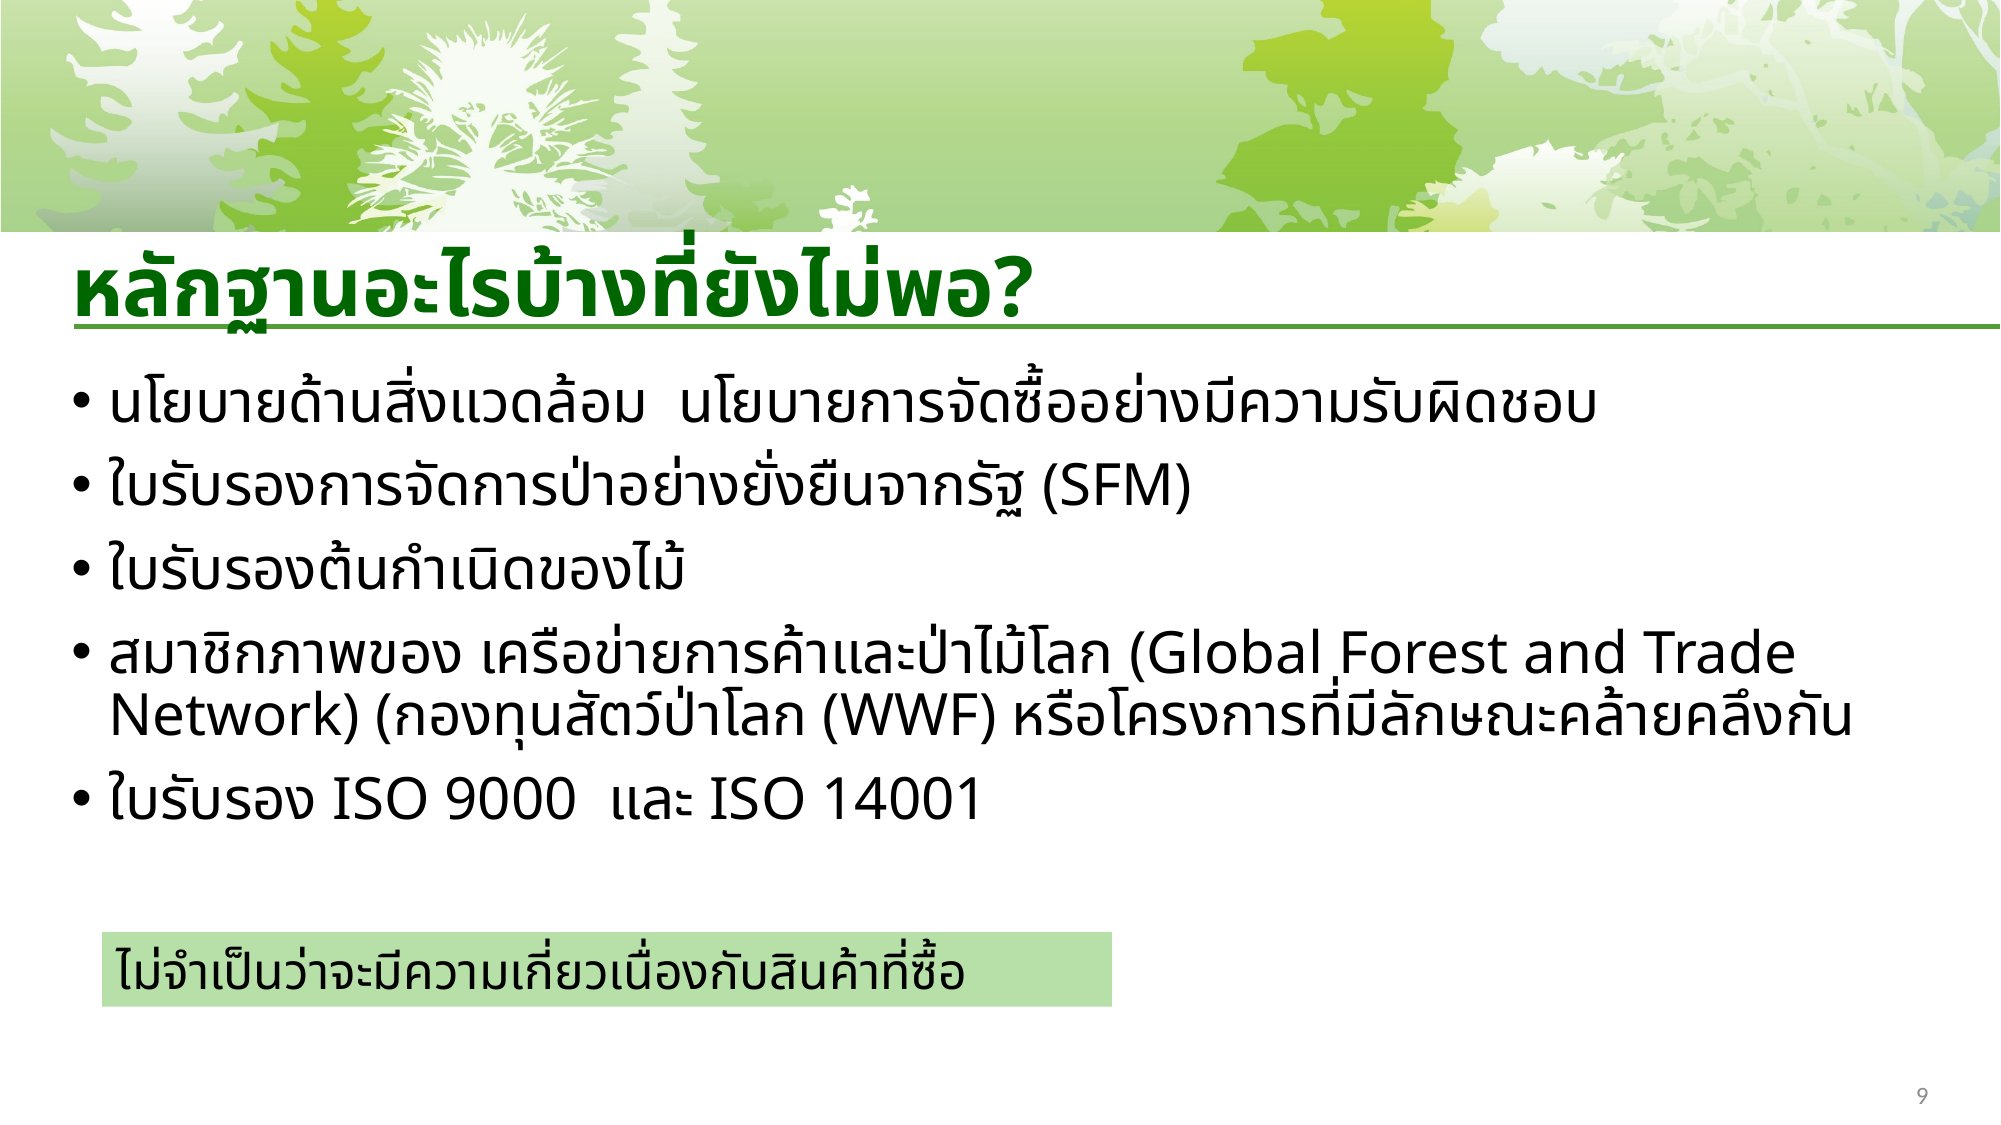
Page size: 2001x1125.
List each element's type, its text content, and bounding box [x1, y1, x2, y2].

title หลักฐานอะไรบ้างที่ยังไม่พอ? [56, 181, 1782, 364]
slide_number 9 [1493, 1065, 1944, 1125]
list นโยบายด้านสิ่งแวดล้อม นโยบายการจัดซื้ออย่างมีความรับผิดชอบ ใบรับรองการจัดการป่าอย่างยั่งยืนจากรัฐ (SFM) ใบรับรองต้นกำเนิดของไม้ สมาชิกภาพของ เครือข่ายการค้าและป่าไม้โลก (Global Forest and Trade Network) (กองทุนสัตว์ป่าโลก (WWF) หรือโครงการที่มีลักษณะคล้ายคลึงกัน ใบรับรอง ISO 9000 และ ISO 14001 [56, 364, 1944, 1055]
text_box ไม่จำเป็นว่าจะมีความเกี่ยวเนื่องกับสินค้าที่ซื้อ [102, 932, 1112, 1007]
picture [0, 0, 2000, 232]
